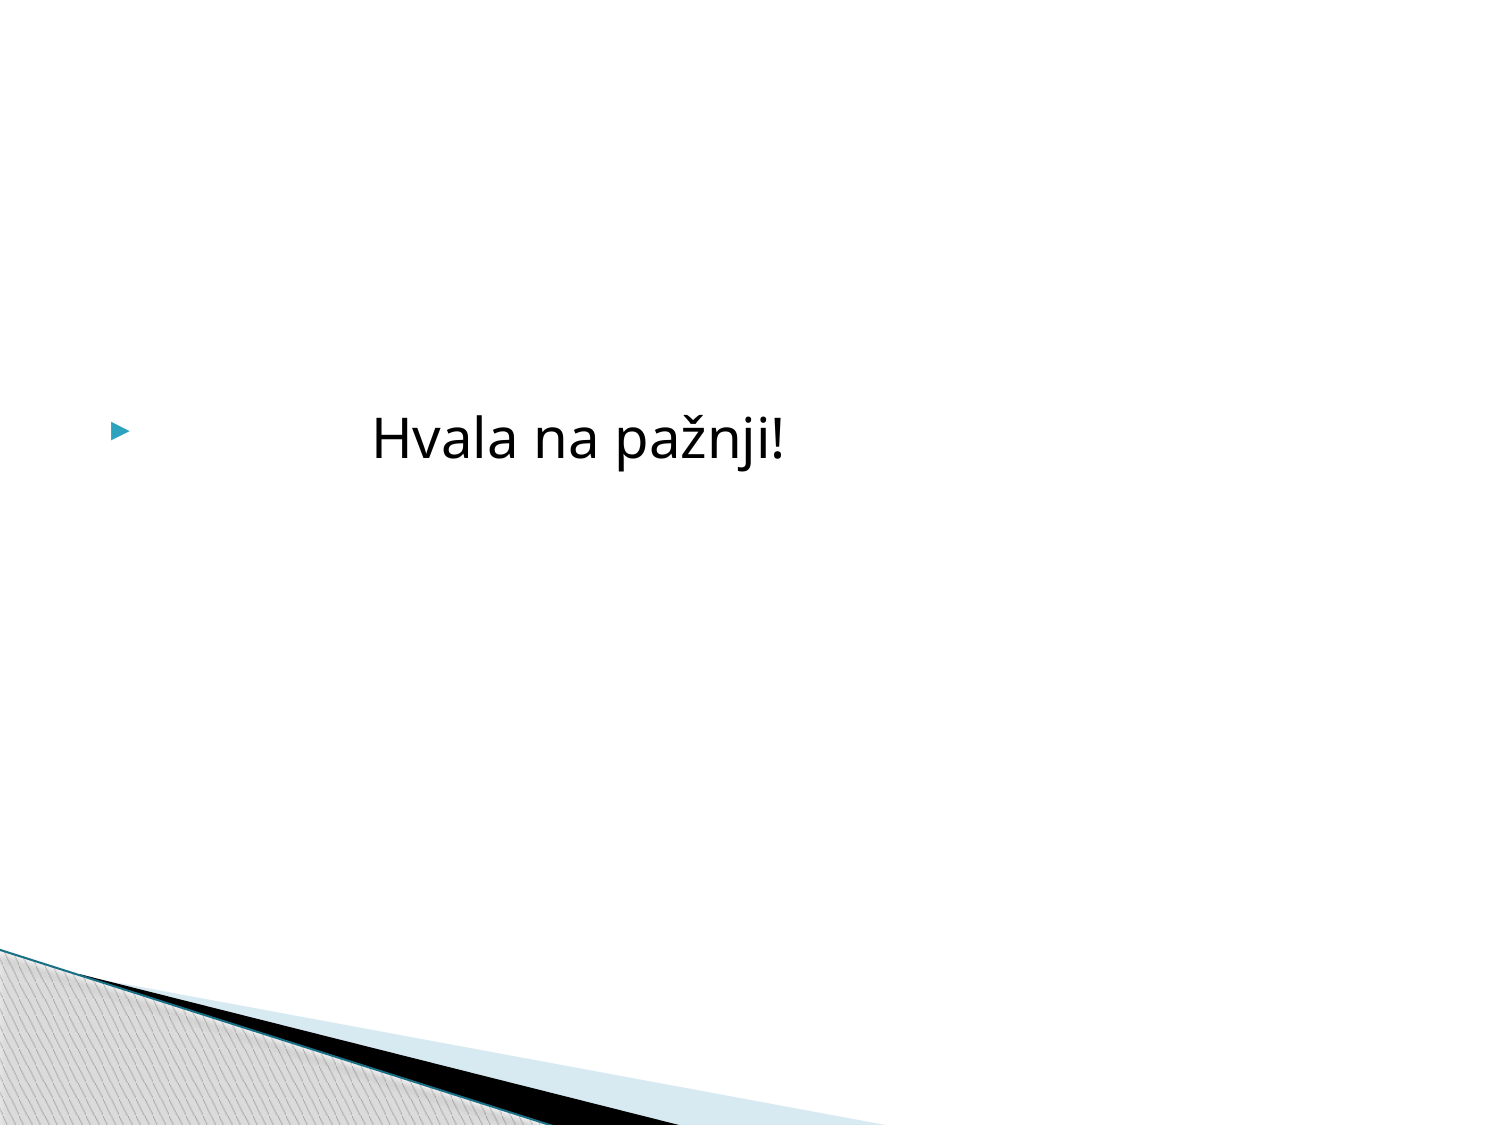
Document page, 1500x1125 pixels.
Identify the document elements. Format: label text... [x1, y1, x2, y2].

list Hvala na pažnji! [74, 242, 1426, 986]
